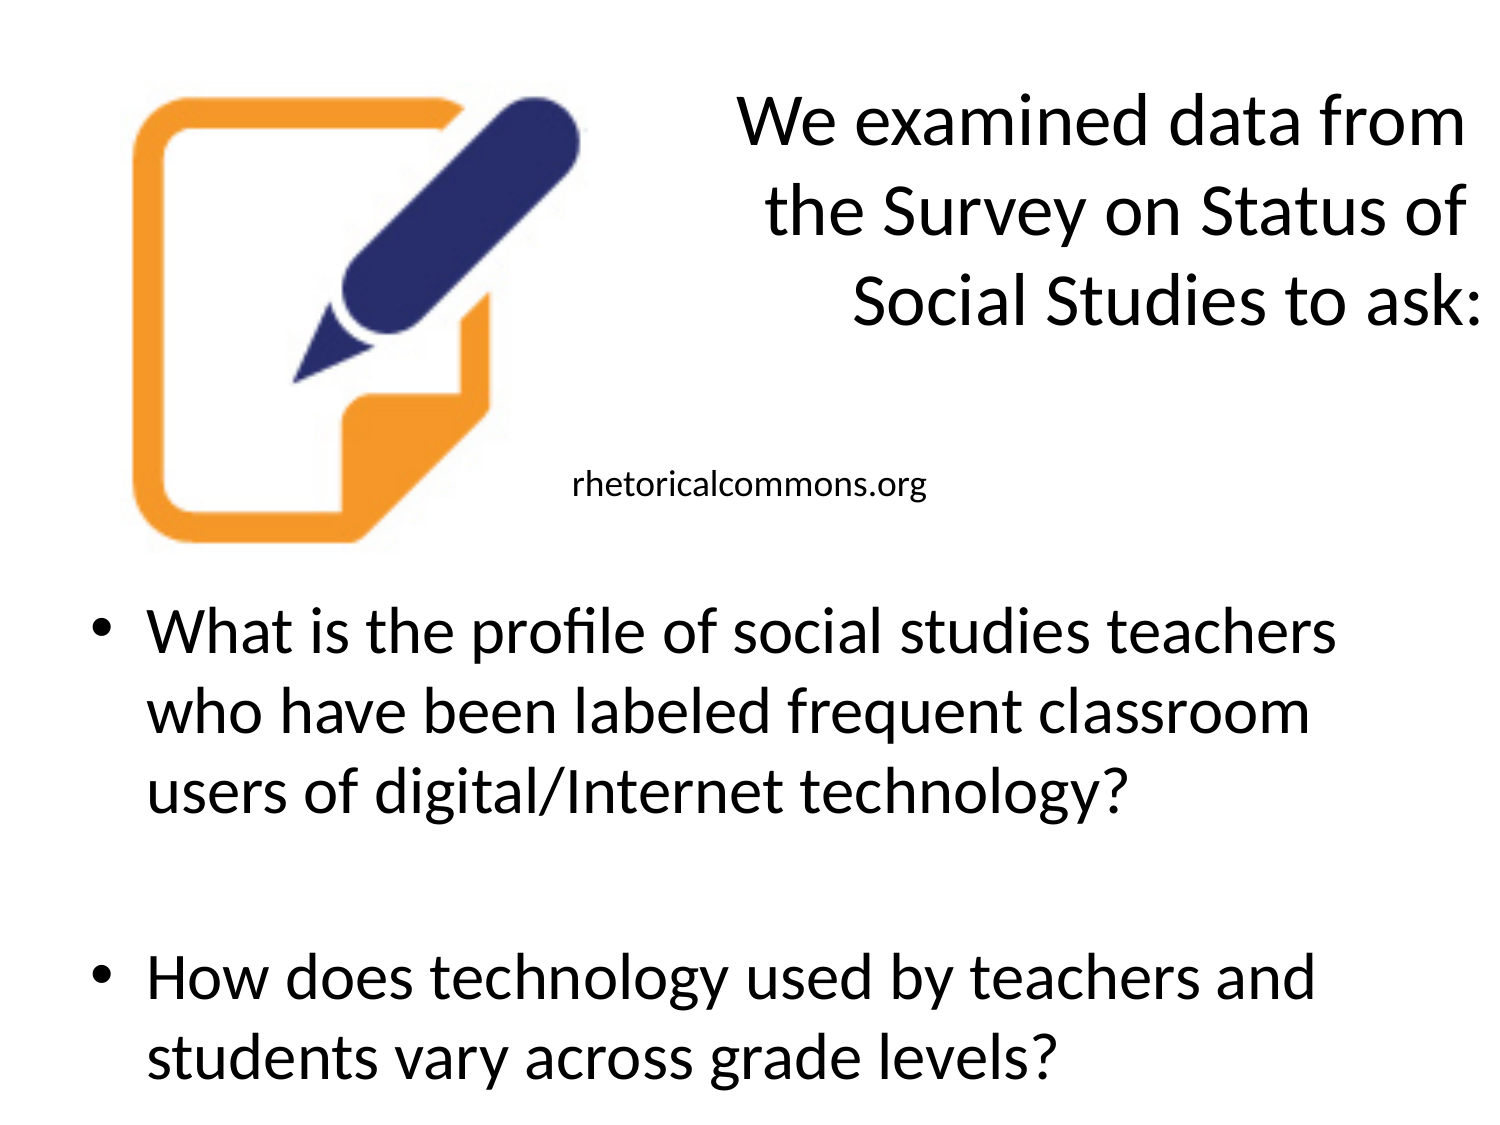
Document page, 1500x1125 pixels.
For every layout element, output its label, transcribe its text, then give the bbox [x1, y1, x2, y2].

title We examined data from the Survey on Status of Social Studies to ask: [0, 0, 1500, 482]
text_box rhetoricalcommons.org [593, 451, 943, 512]
picture [120, 80, 588, 580]
list What is the profile of social studies teachers who have been labeled frequent classroom users of digital/Internet technology? How does technology used by teachers and students vary across grade levels? [75, 578, 1425, 1125]
